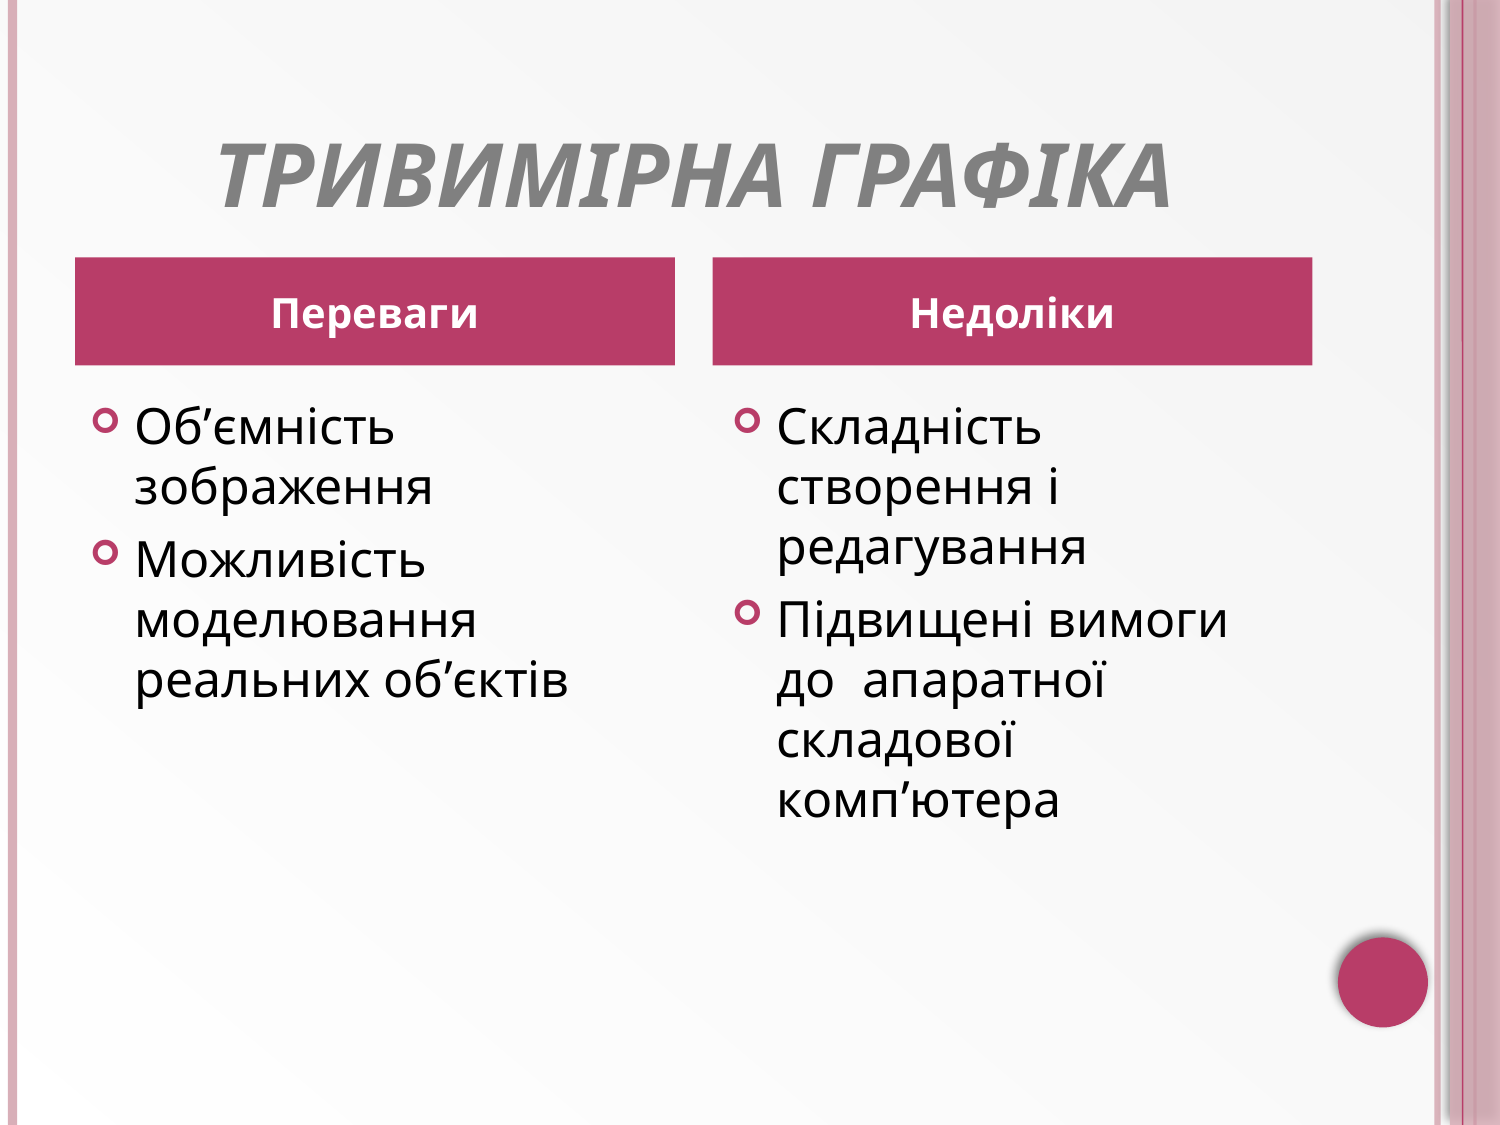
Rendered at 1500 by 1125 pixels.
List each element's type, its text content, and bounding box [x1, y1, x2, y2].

list Складність створення і редагування Підвищені вимоги до апаратної складової комп’ютера [717, 387, 1318, 1025]
list Недоліки [712, 257, 1313, 366]
list Переваги [75, 257, 675, 366]
list Об’ємність зображення Можливість моделювання реальних об’єктів [75, 387, 675, 1025]
title Тривимірна графіка [75, 44, 1313, 233]
